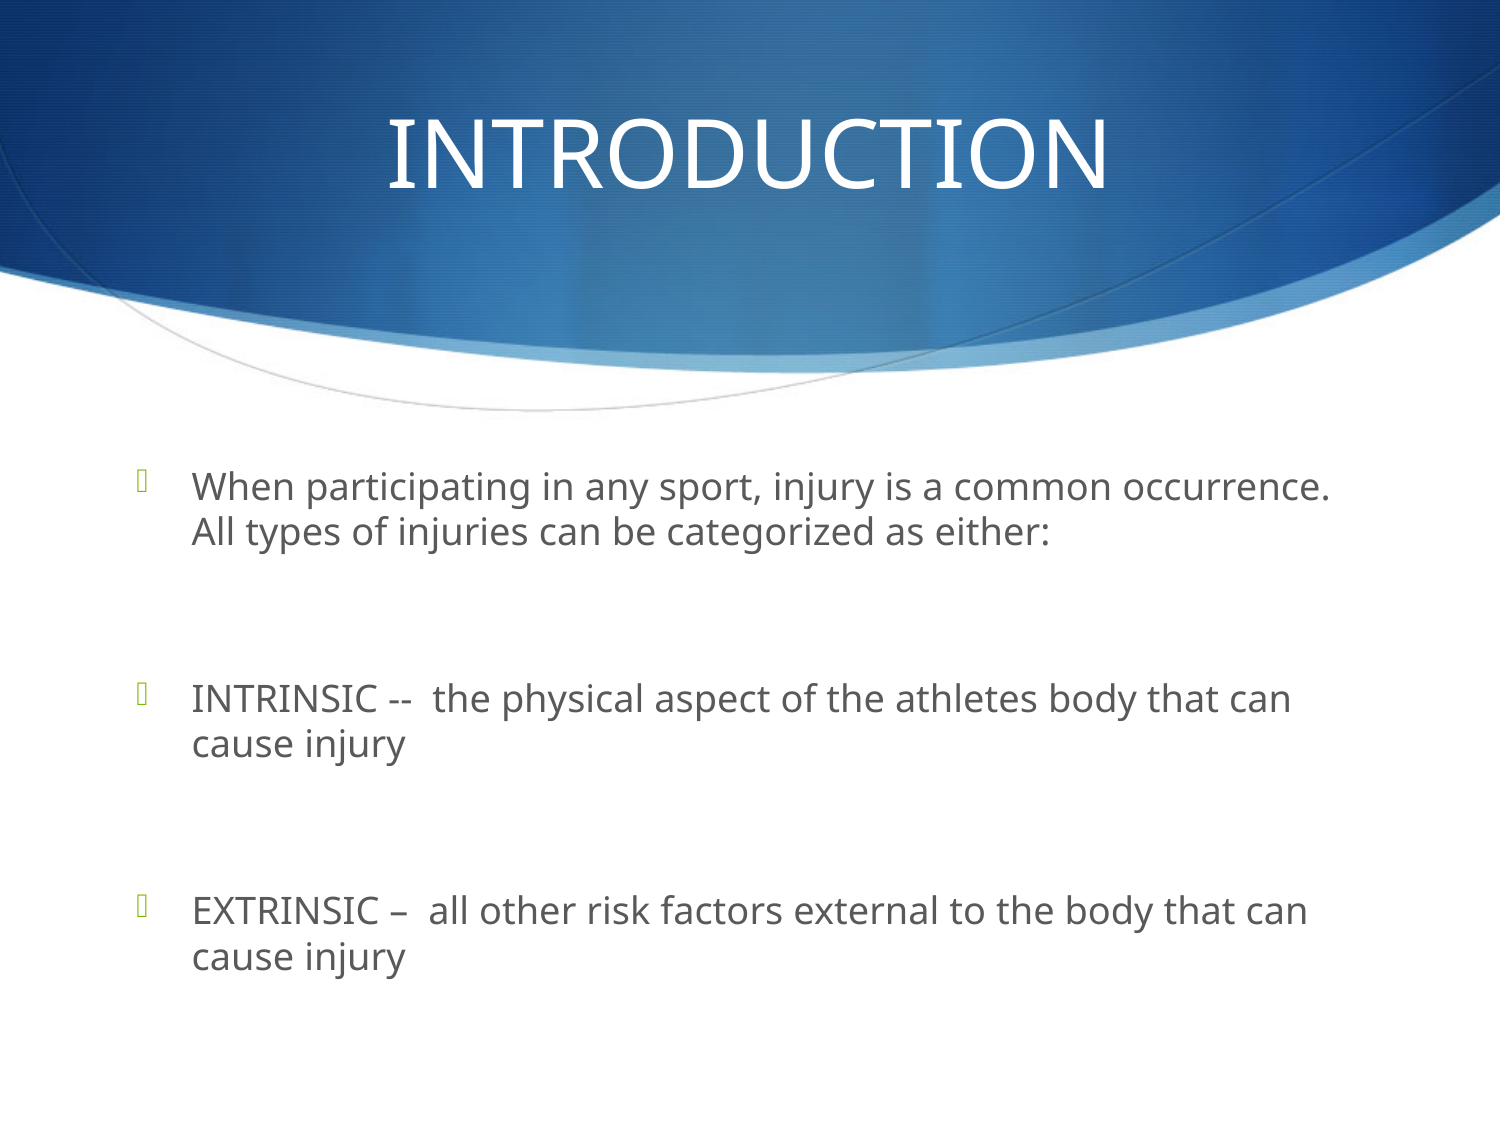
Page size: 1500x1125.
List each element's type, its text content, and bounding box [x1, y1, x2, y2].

list When participating in any sport, injury is a common occurrence. All types of injuries can be categorized as either: INTRINSIC -- the physical aspect of the athletes body that can cause injury EXTRINSIC – all other risk factors external to the body that can cause injury [121, 454, 1379, 991]
picture [0, 0, 1500, 1125]
title INTRODUCTION [75, 56, 1425, 245]
